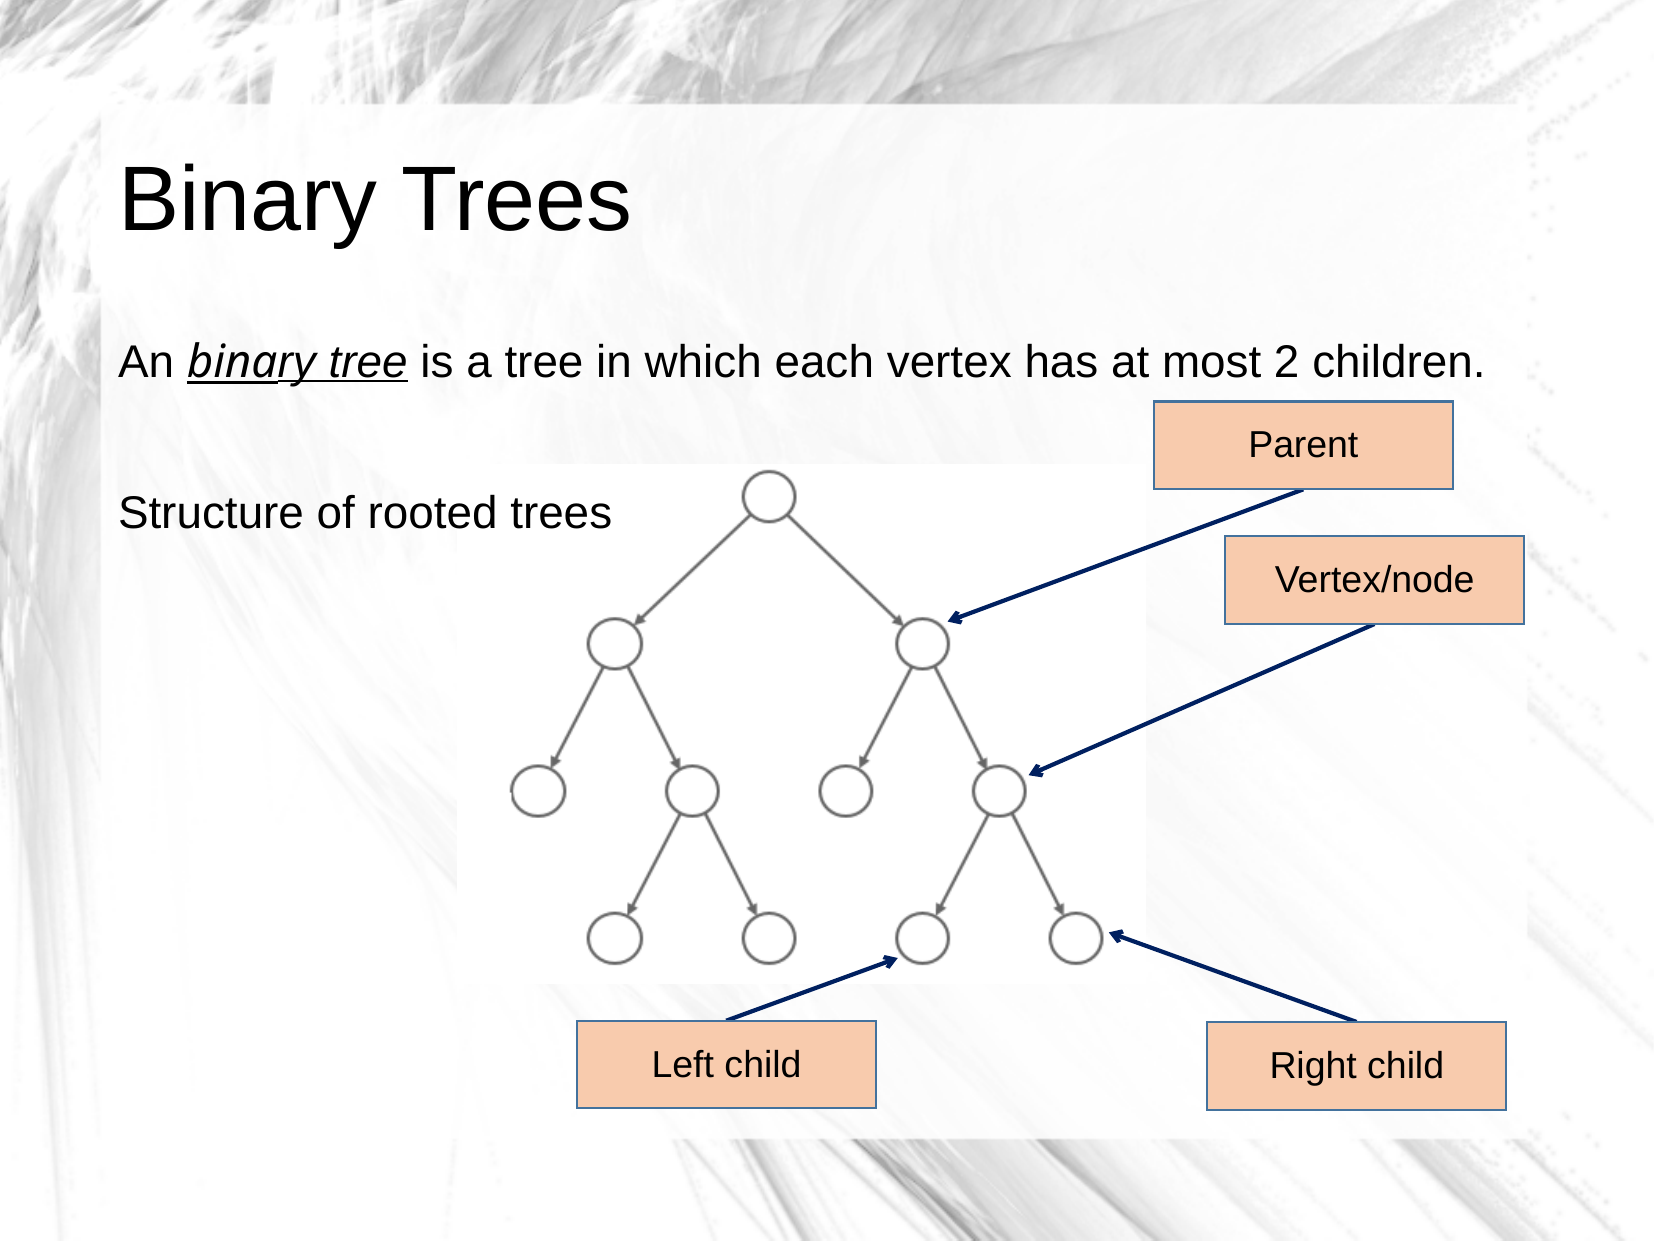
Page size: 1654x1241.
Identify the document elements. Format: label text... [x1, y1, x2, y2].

text_box Right child [1207, 1021, 1506, 1110]
title Binary Trees [118, 93, 1506, 299]
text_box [726, 958, 898, 1021]
text_box Vertex/node [1225, 536, 1524, 624]
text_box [1028, 624, 1375, 776]
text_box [1108, 932, 1357, 1022]
text_box Left child [576, 1020, 876, 1109]
list An binary tree is a tree in which each vertex has at most 2 children. Structure of rooted trees [118, 319, 1571, 1109]
picture [0, 0, 1654, 1241]
text_box Parent [1153, 401, 1453, 490]
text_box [947, 470, 1294, 622]
